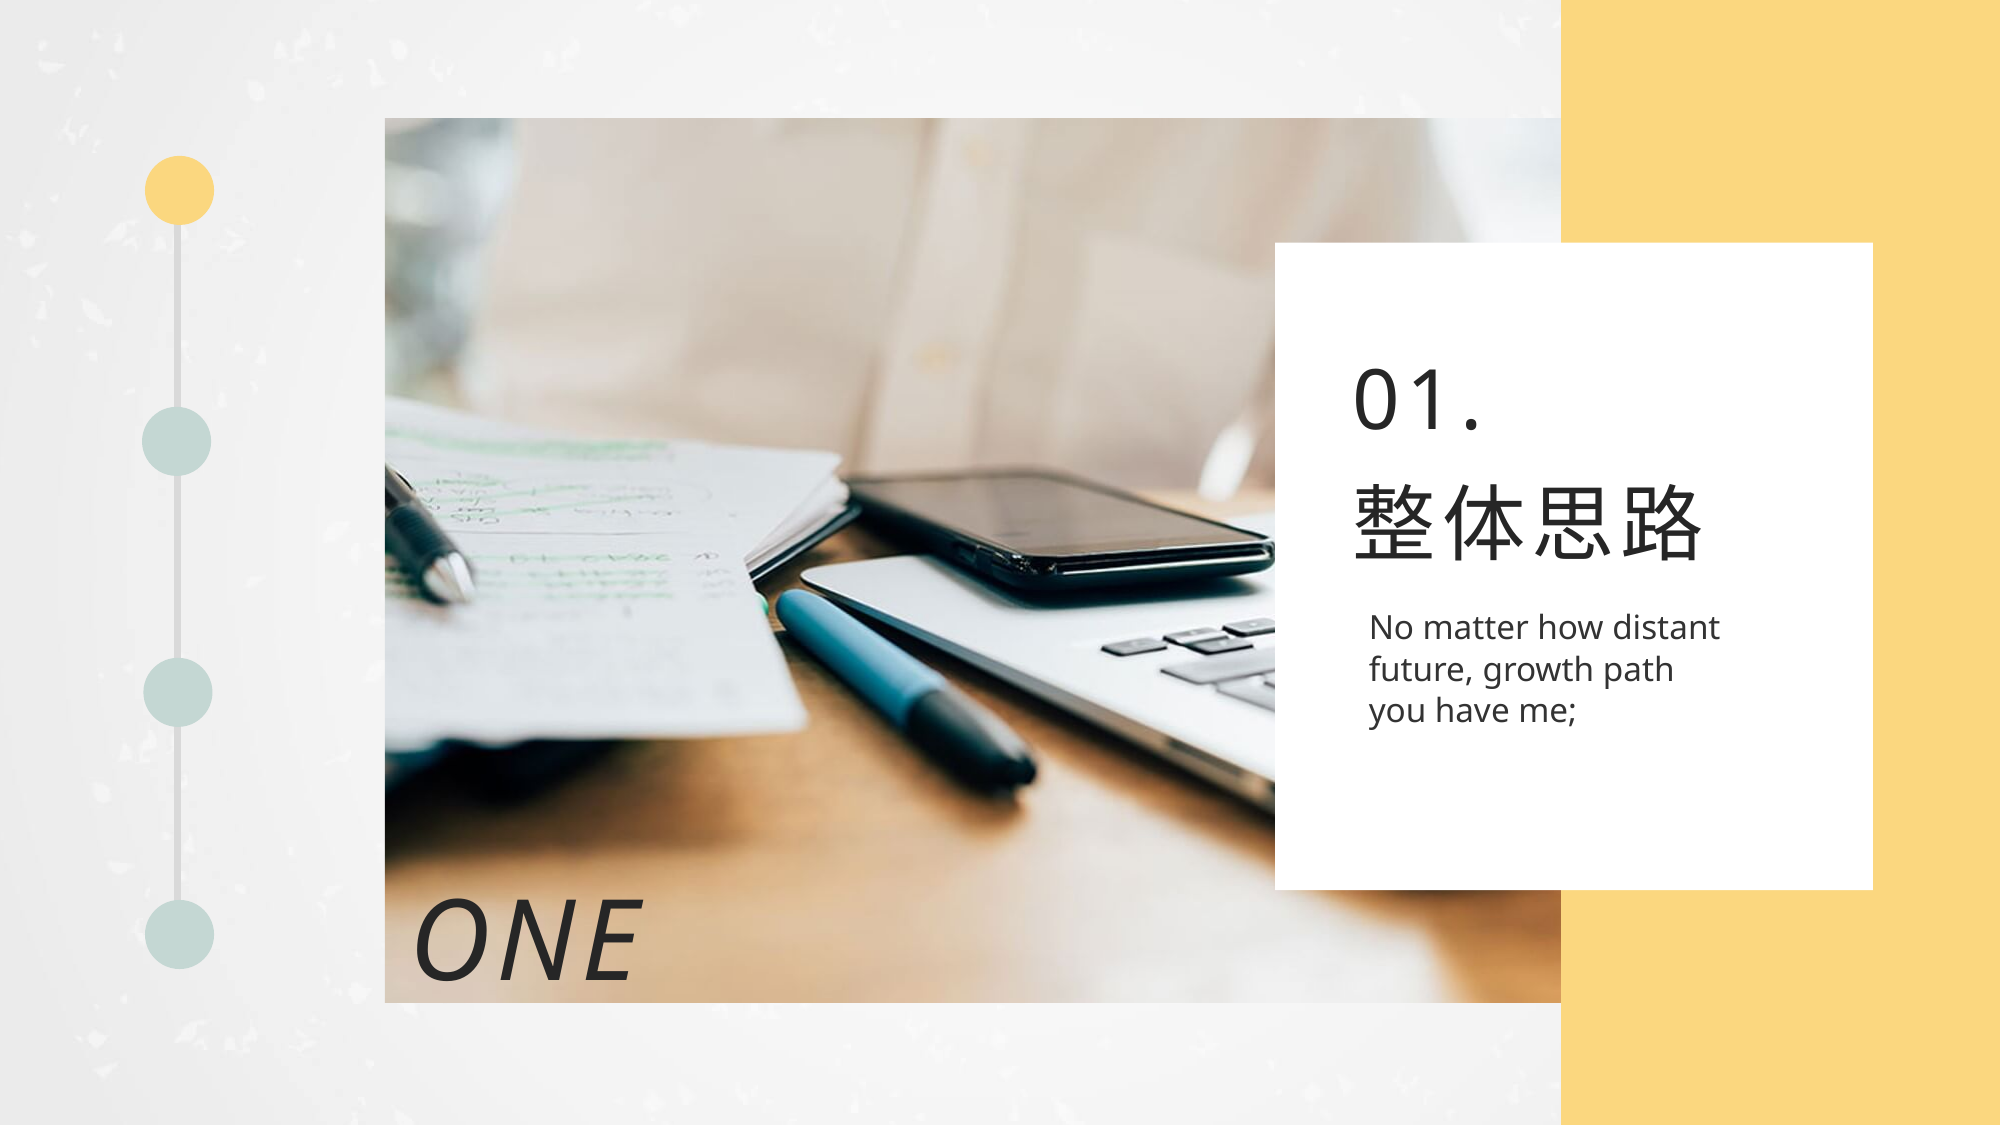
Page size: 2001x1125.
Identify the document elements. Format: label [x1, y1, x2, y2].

text_box [141, 155, 215, 970]
text_box [1274, 242, 1874, 891]
picture [0, 0, 2000, 1125]
